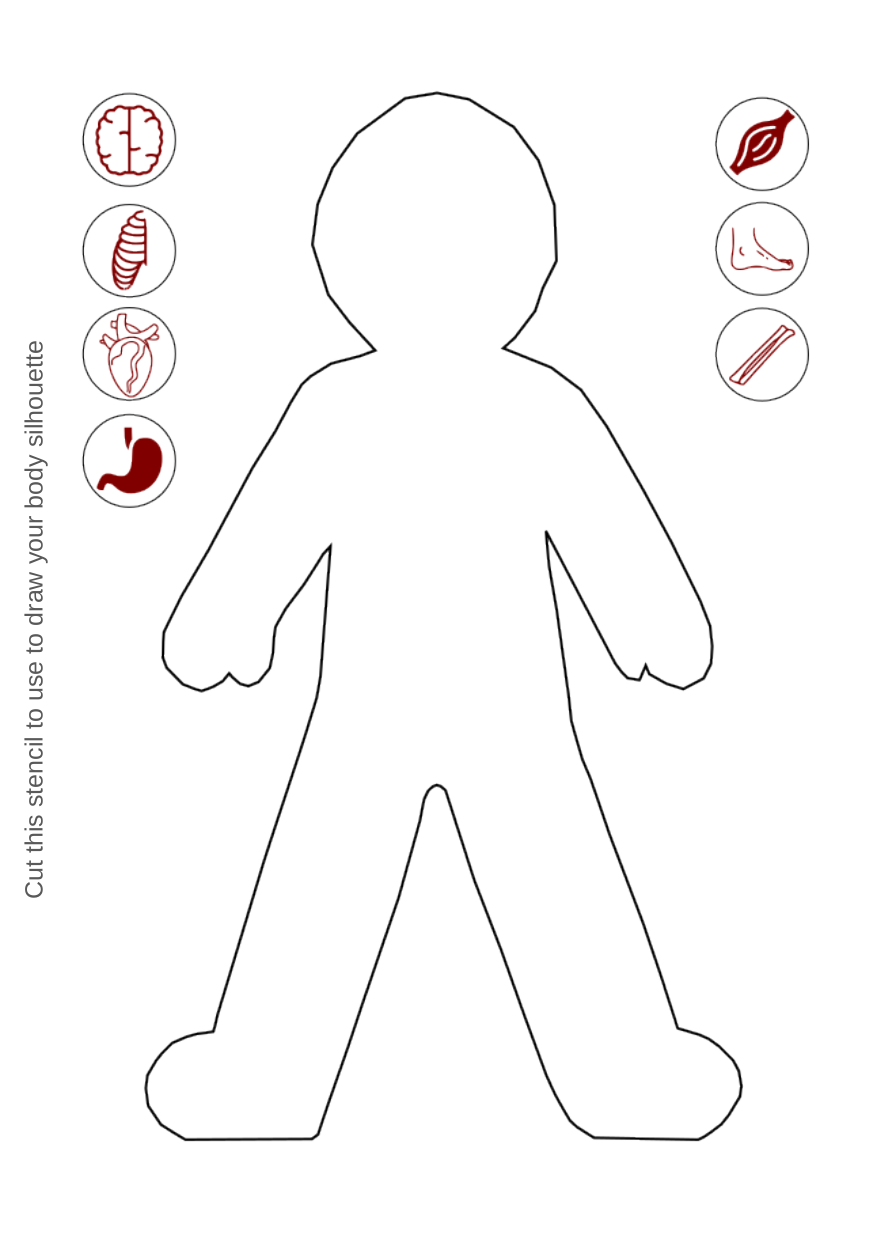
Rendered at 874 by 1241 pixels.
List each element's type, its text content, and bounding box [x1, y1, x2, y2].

text_box Cut this stencil to use to draw your body silhouette [8, 159, 57, 1081]
picture [67, 72, 827, 1151]
